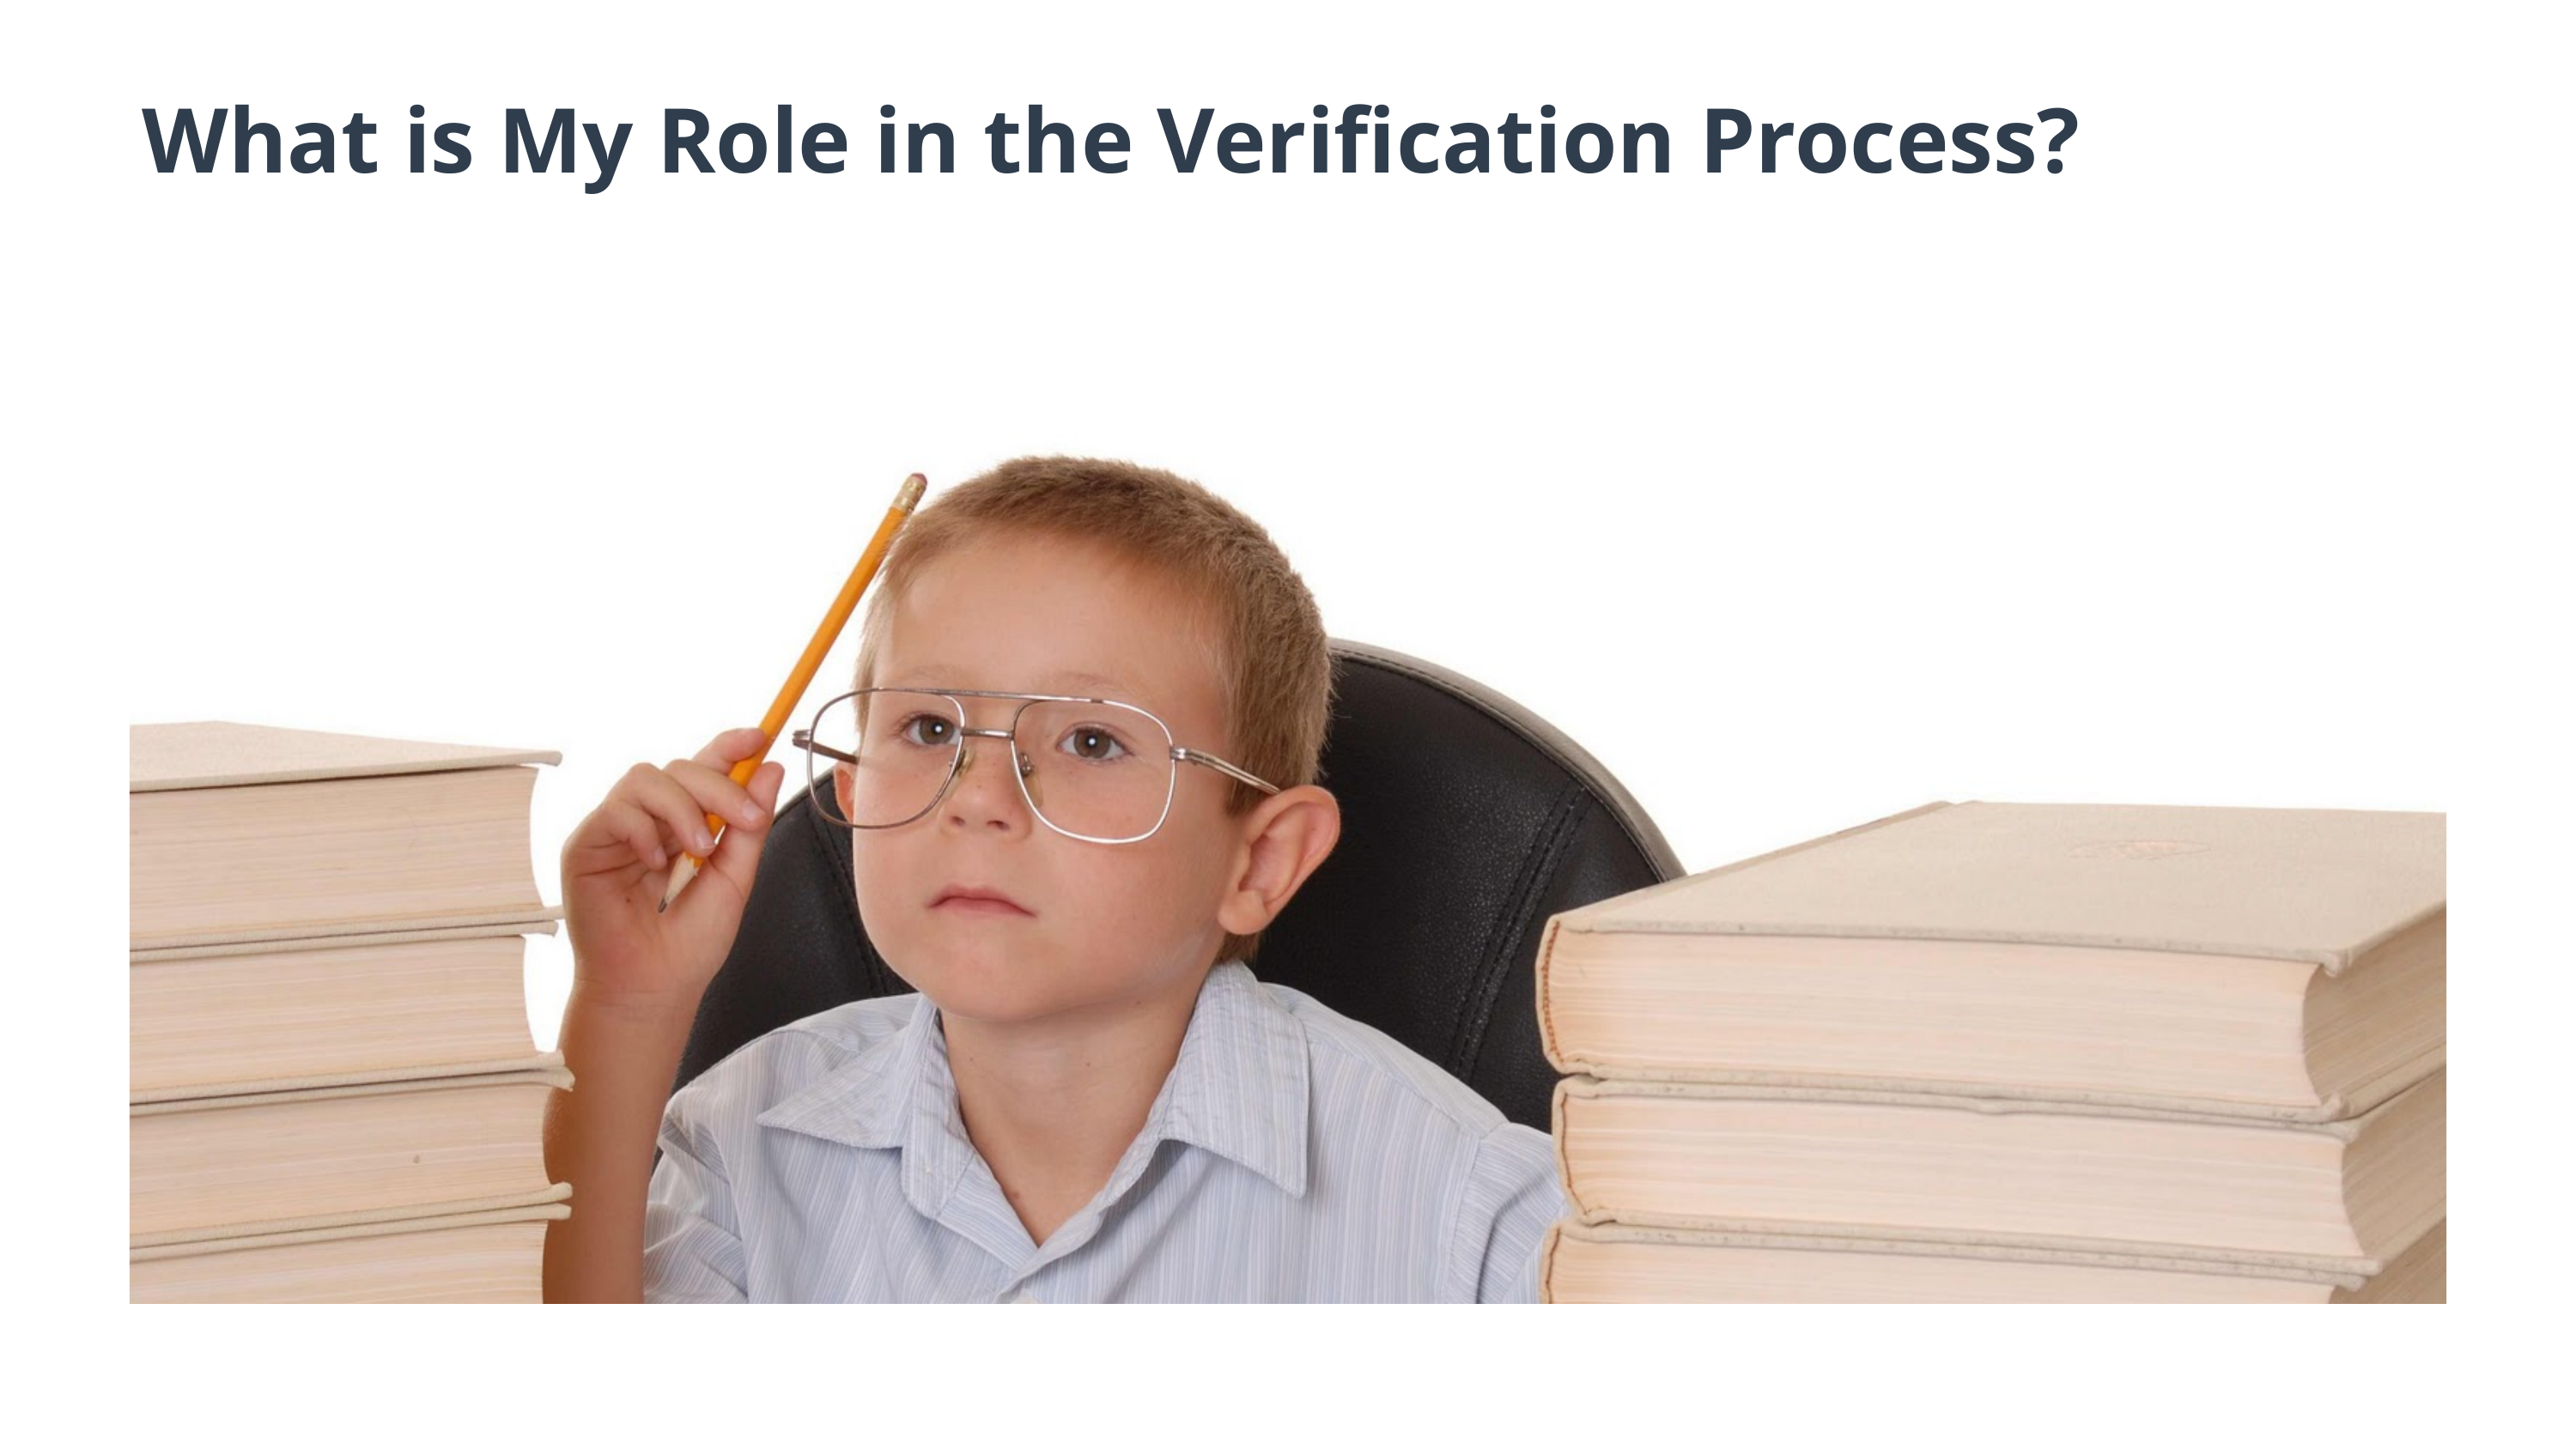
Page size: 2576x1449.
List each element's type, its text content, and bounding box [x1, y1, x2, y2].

title What is My Role in the Verification Process? [129, 76, 2447, 232]
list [129, 255, 2447, 1305]
